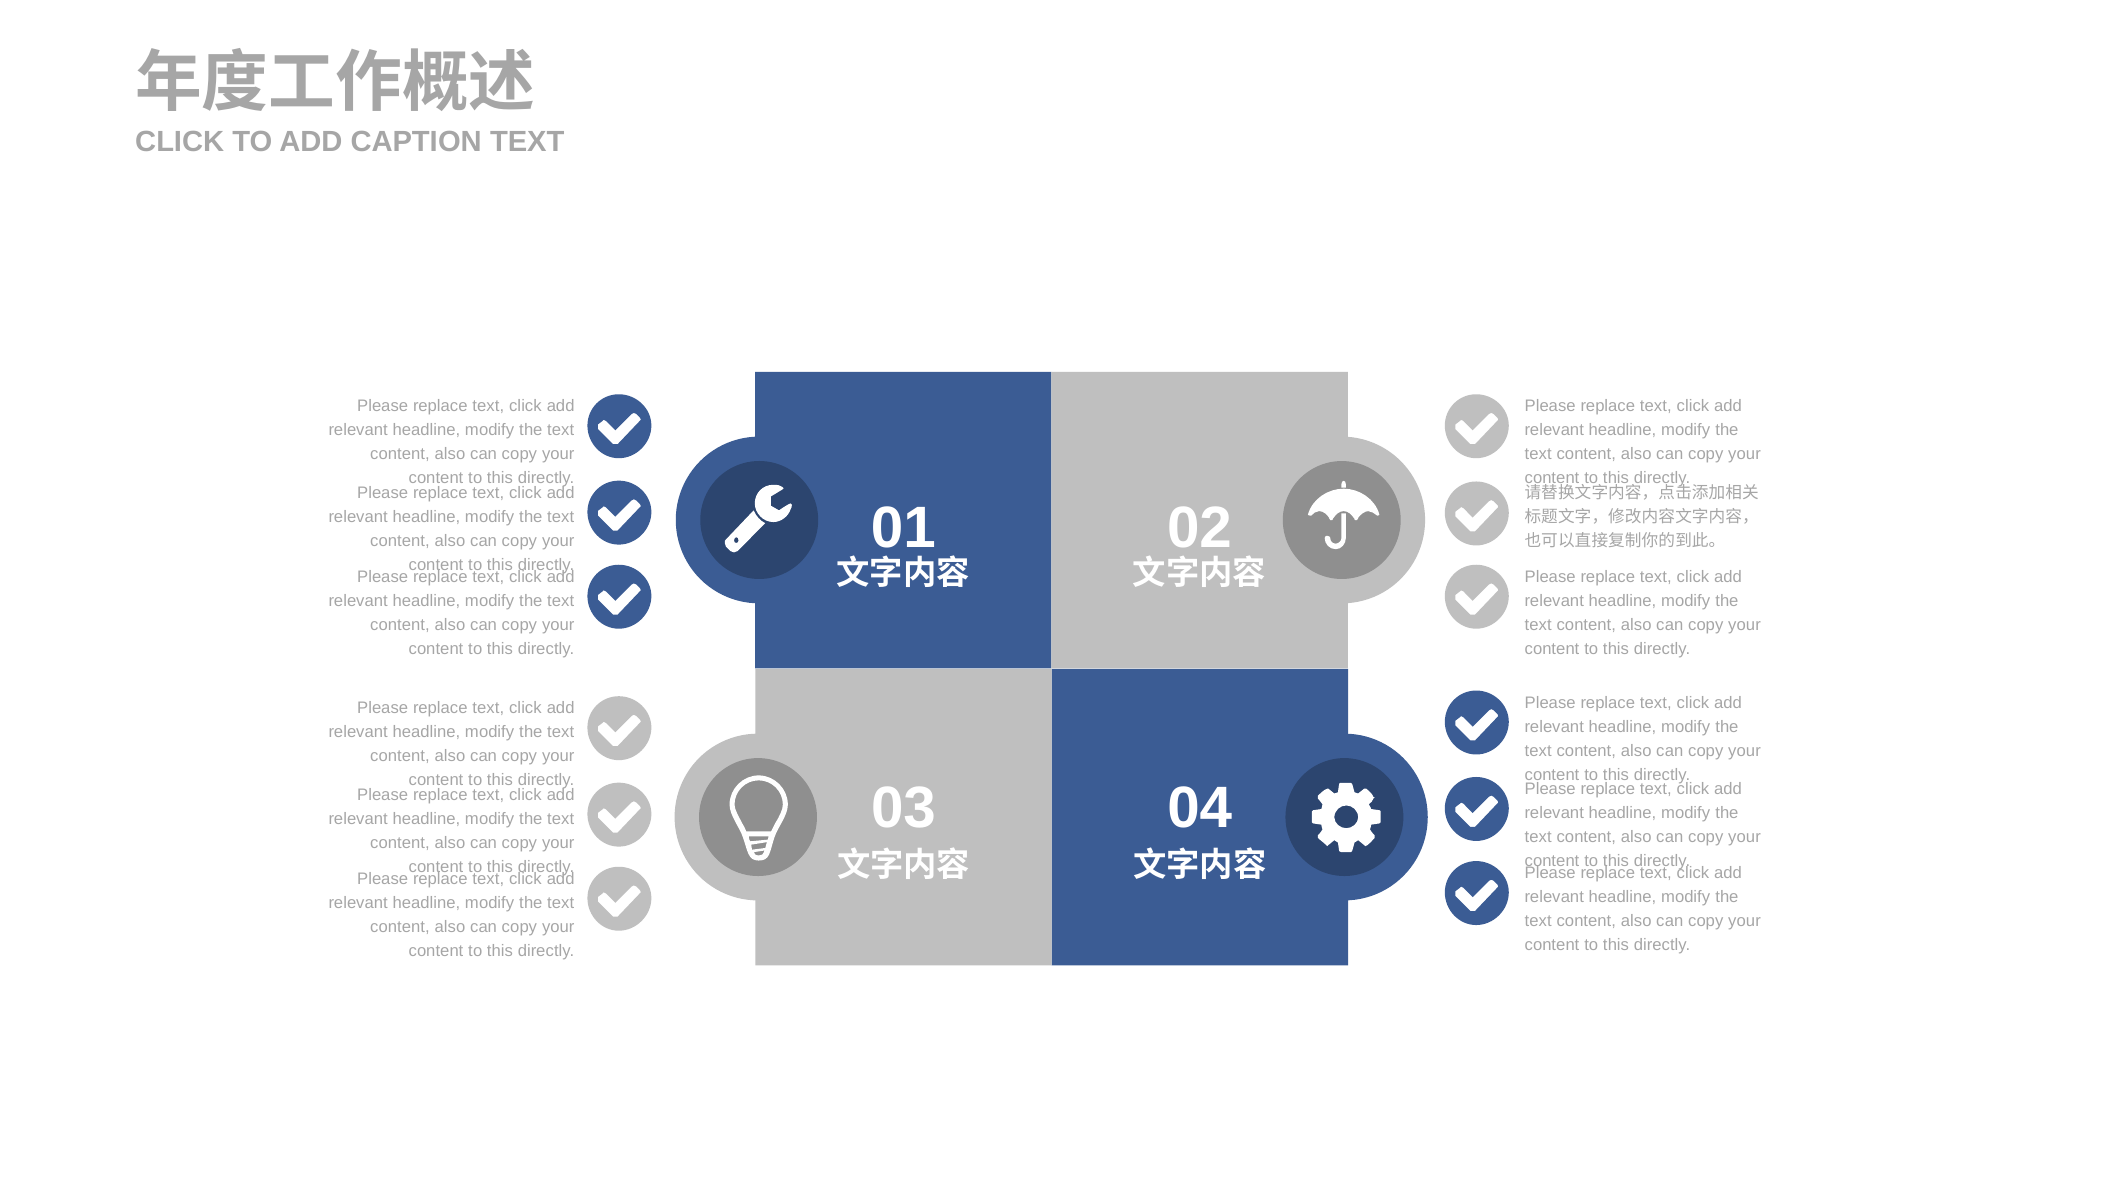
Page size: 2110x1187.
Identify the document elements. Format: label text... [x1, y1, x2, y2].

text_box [1258, 436, 1426, 604]
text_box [328, 863, 652, 959]
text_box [328, 477, 652, 561]
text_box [1444, 561, 1771, 657]
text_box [328, 391, 652, 477]
text_box 年度工作概述 [135, 38, 596, 119]
text_box 文字内容 [842, 835, 971, 884]
text_box CLICK TO ADD CAPTION TEXT [135, 122, 596, 158]
text_box [1050, 371, 1349, 668]
text_box 03 [870, 754, 937, 839]
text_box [1260, 733, 1428, 901]
text_box [754, 668, 1053, 966]
text_box [1053, 668, 1349, 966]
text_box 文字内容 [1132, 543, 1258, 592]
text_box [1444, 687, 1771, 774]
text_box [1444, 774, 1771, 858]
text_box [328, 561, 652, 657]
text_box 文字内容 [1133, 835, 1260, 884]
text_box 文字内容 [843, 543, 970, 592]
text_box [675, 436, 843, 604]
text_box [674, 733, 842, 901]
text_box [1444, 477, 1771, 551]
text_box 02 [1166, 475, 1233, 560]
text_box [1444, 391, 1771, 477]
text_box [328, 779, 652, 863]
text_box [328, 693, 652, 779]
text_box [1444, 858, 1771, 953]
text_box 01 [870, 475, 936, 560]
text_box [754, 371, 1050, 668]
text_box 04 [1167, 754, 1233, 839]
